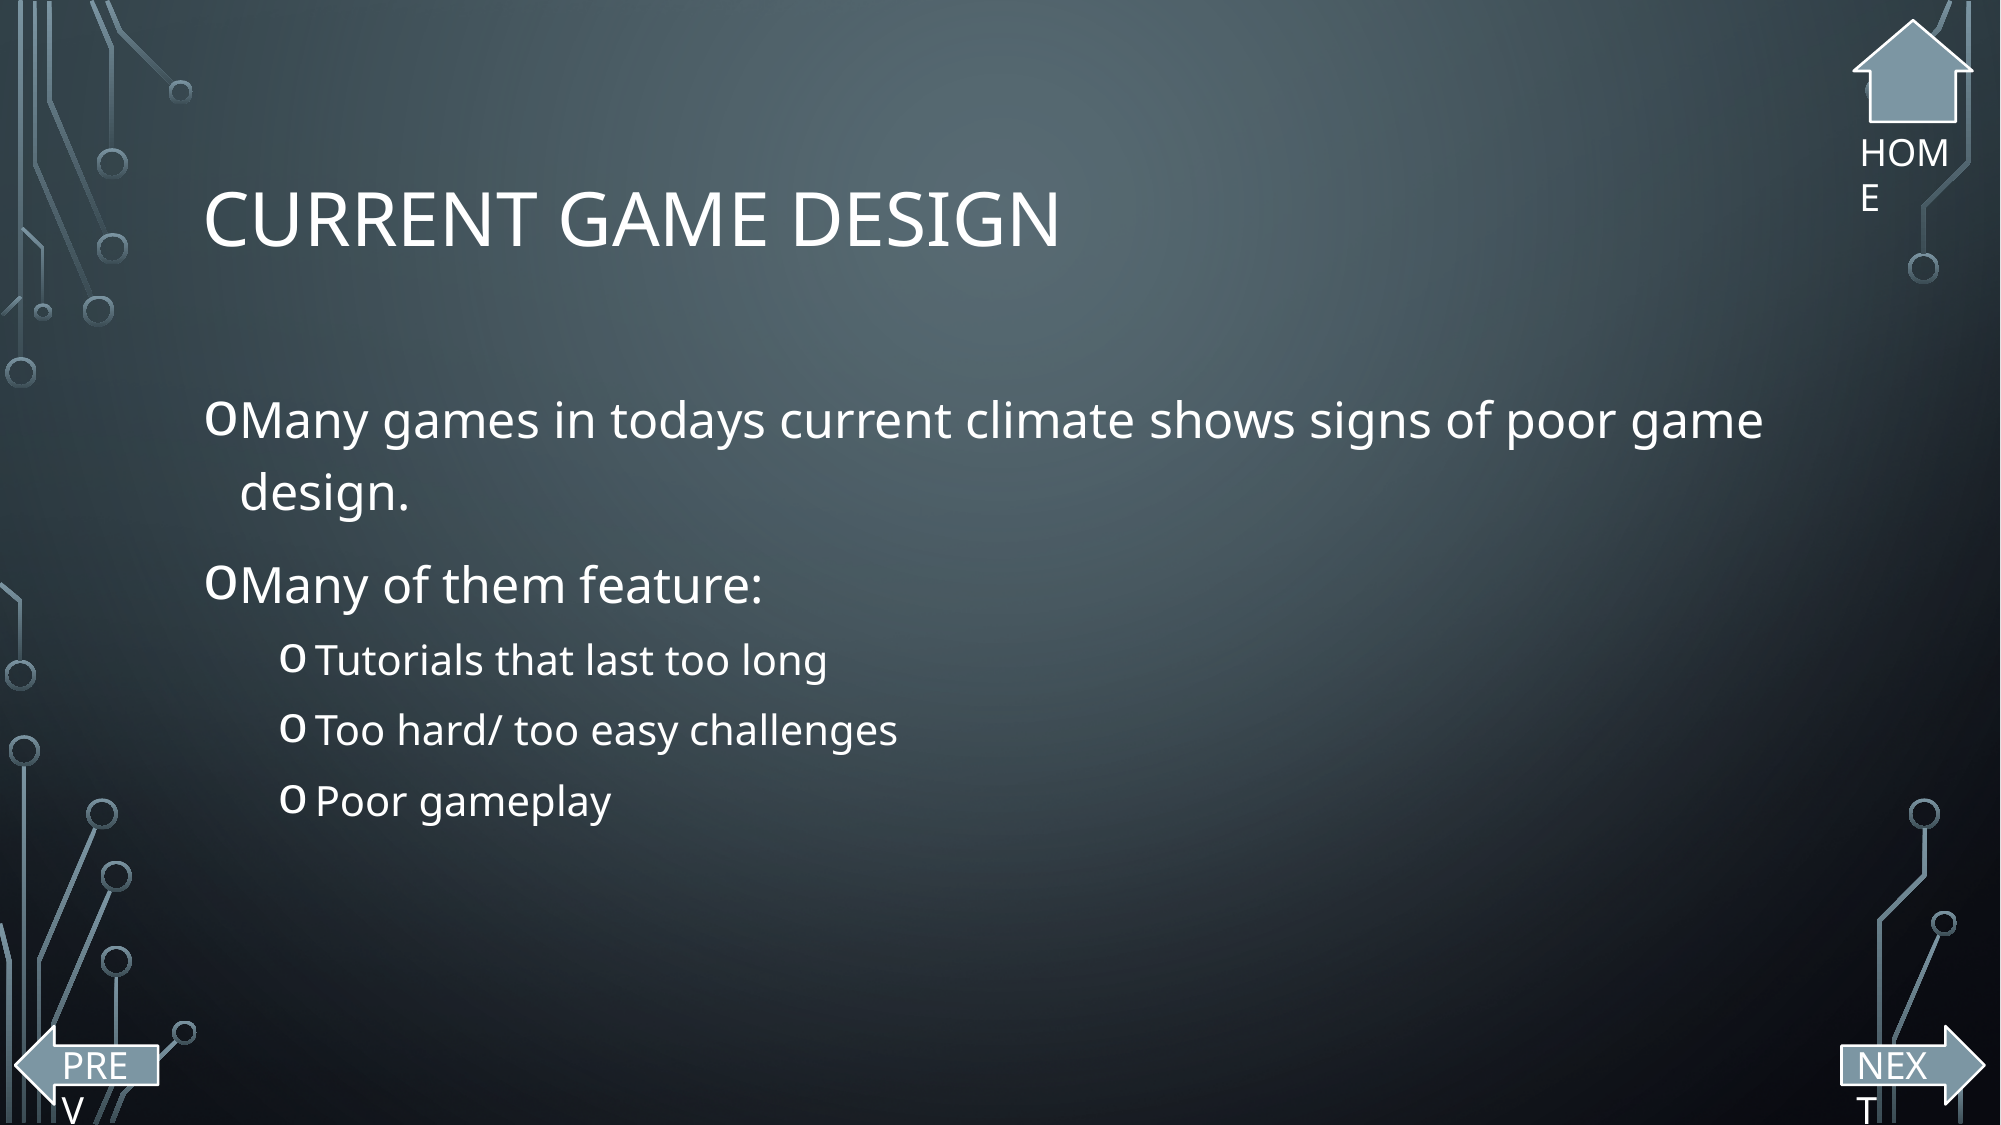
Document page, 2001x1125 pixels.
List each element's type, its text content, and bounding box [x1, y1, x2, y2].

text_box [1852, 19, 1974, 121]
text_box [1944, 1024, 1956, 1034]
title Current Game Design [187, 101, 1813, 344]
text_box [1958, 1036, 1986, 1094]
text_box NEXT [1841, 1034, 1958, 1125]
text_box [14, 1024, 56, 1099]
text_box HOME [1844, 121, 1982, 227]
text_box PREV [46, 1034, 159, 1125]
list Many games in todays current climate shows signs of poor game design. Many of them feature: Tutorials that last too long Too hard/ too easy challenges Poor gameplay [187, 369, 1813, 950]
